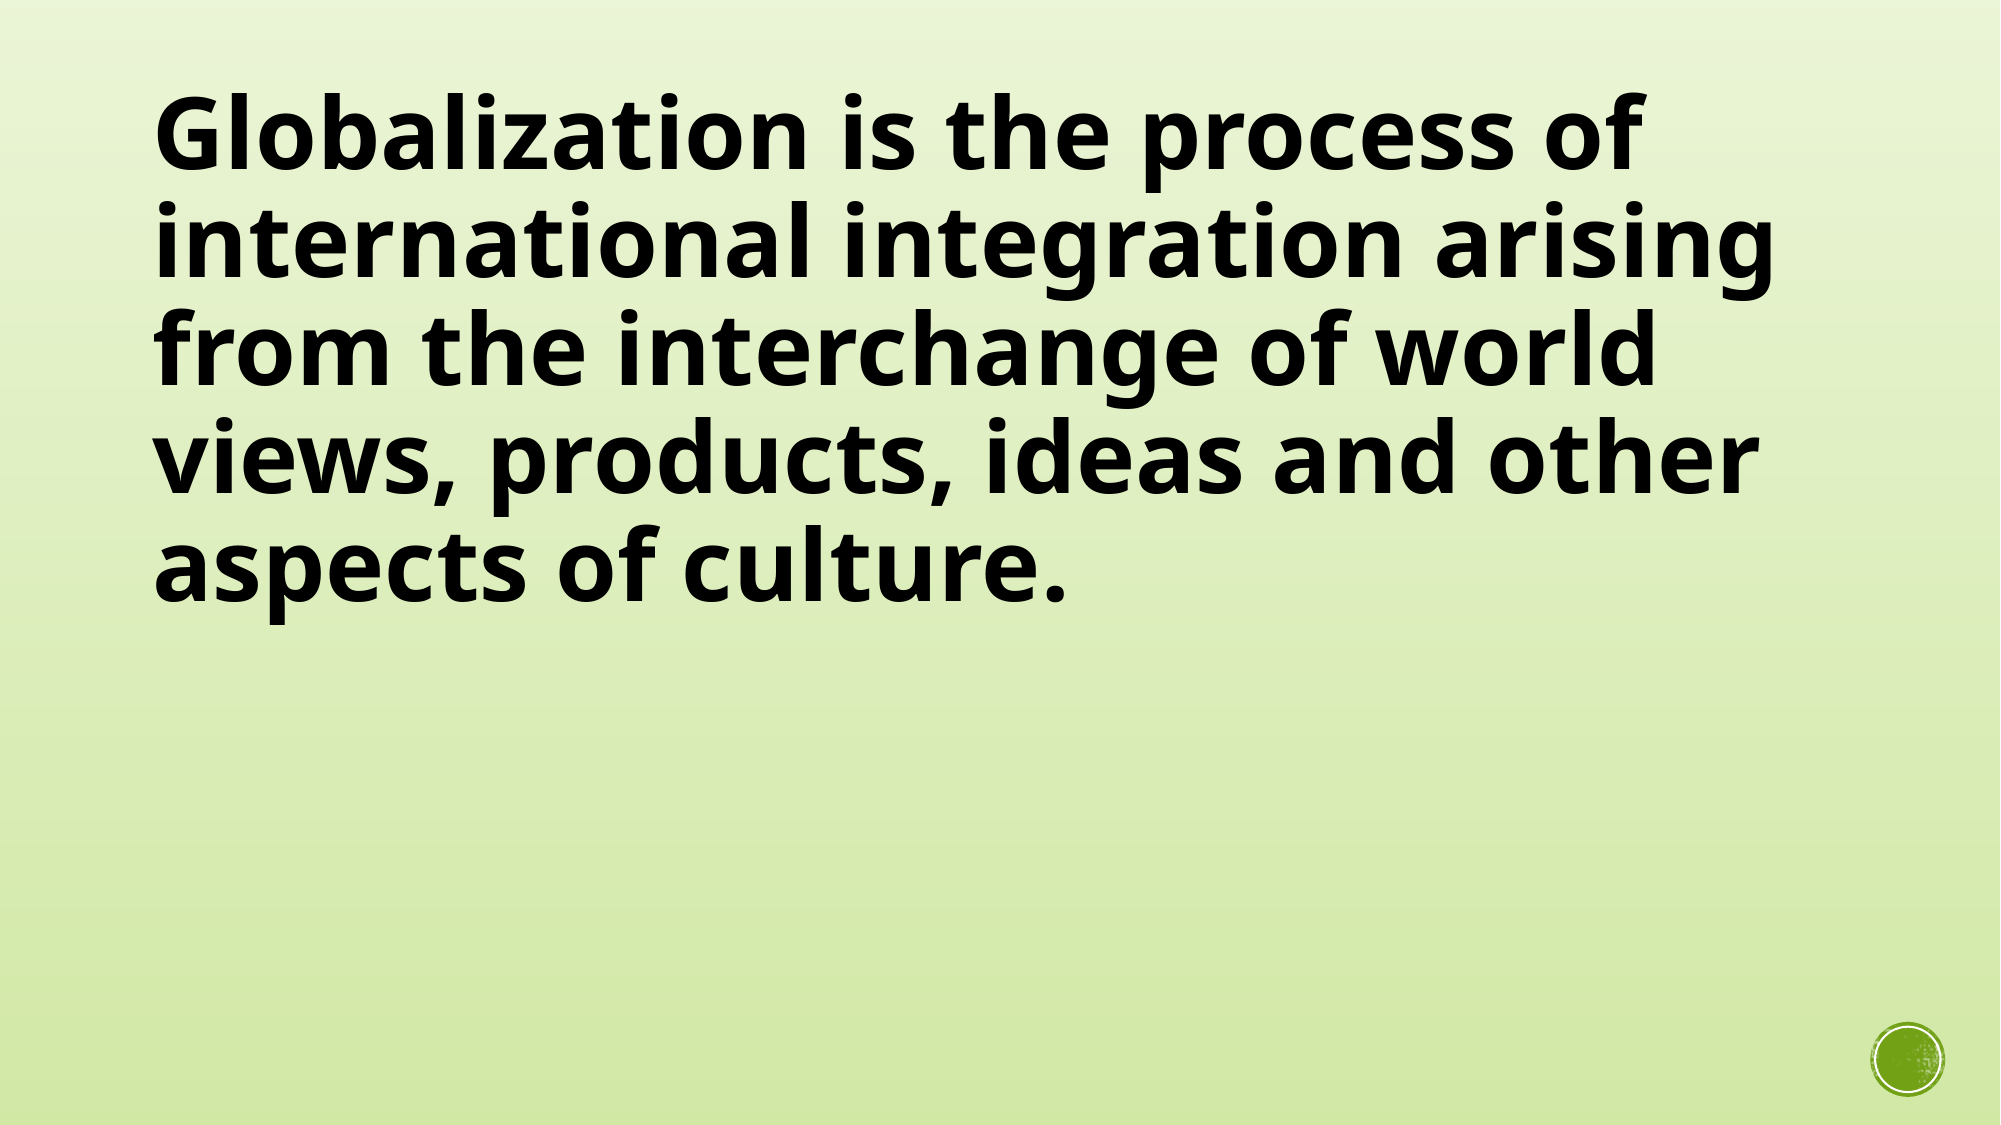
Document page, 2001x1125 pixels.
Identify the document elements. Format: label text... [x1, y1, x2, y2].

title Globalization is the process of international integration arising from the interchange of world views, products, ideas and other aspects of culture. [137, 59, 1863, 647]
